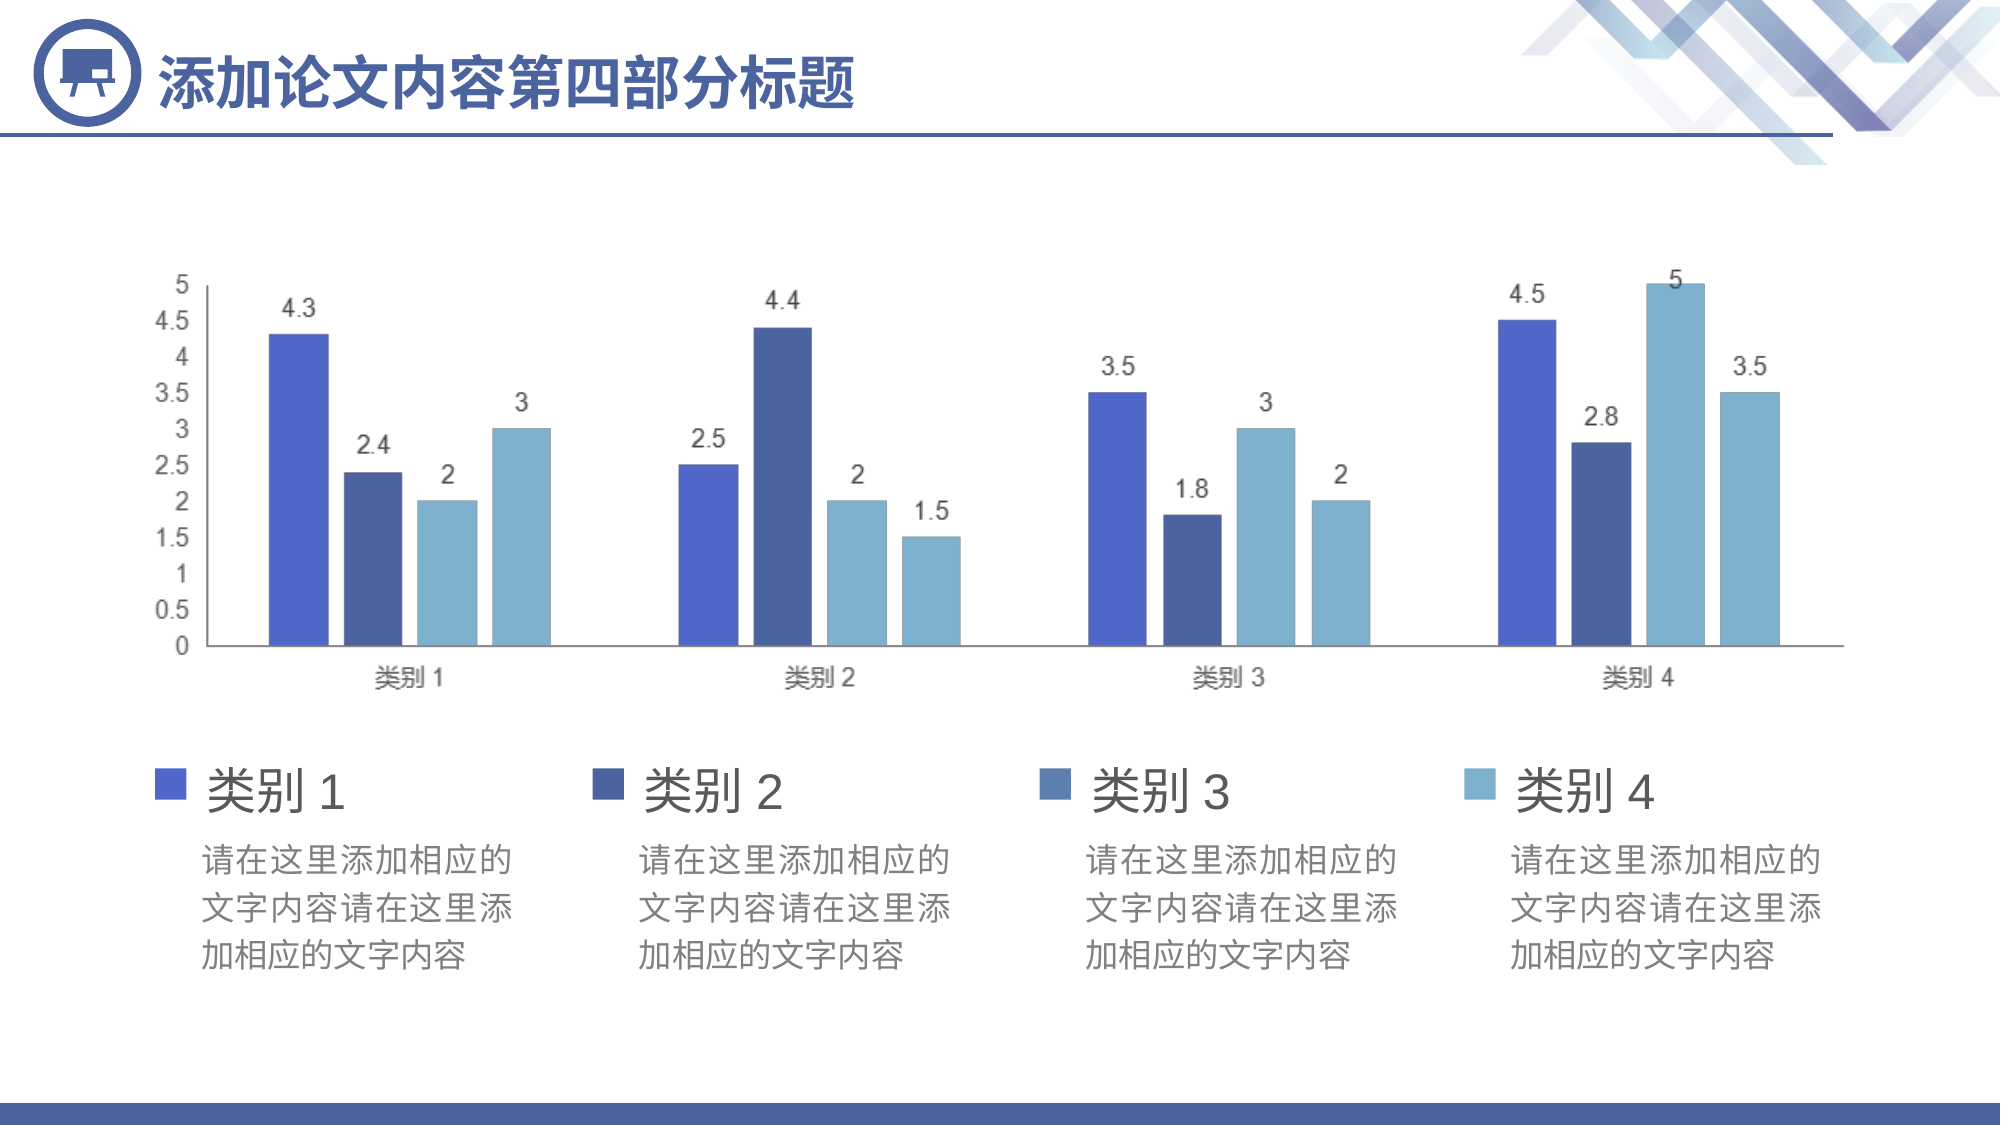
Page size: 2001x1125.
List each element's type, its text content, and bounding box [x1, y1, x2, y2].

text_box 类别4 [1495, 731, 1715, 823]
text_box [1039, 767, 1072, 801]
picture [1412, 0, 2000, 166]
text_box 请在这里添加相应的文字内容请在这里添加相应的文字内容 [1495, 823, 1838, 982]
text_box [138, 259, 1866, 710]
text_box 类别2 [623, 731, 1071, 848]
text_box 添加论文内容第四部分标题 [142, 4, 888, 124]
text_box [35, 20, 140, 126]
text_box [592, 767, 625, 801]
text_box 类别3 [1071, 731, 1495, 848]
text_box 类别1 [186, 731, 623, 848]
text_box [0, 1102, 2000, 1125]
text_box [1463, 767, 1497, 801]
text_box 请在这里添加相应的文字内容请在这里添加相应的文字内容 [186, 823, 529, 982]
text_box [154, 767, 187, 801]
text_box 请在这里添加相应的文字内容请在这里添加相应的文字内容 [1070, 823, 1413, 982]
text_box 请在这里添加相应的文字内容请在这里添加相应的文字内容 [623, 823, 966, 982]
